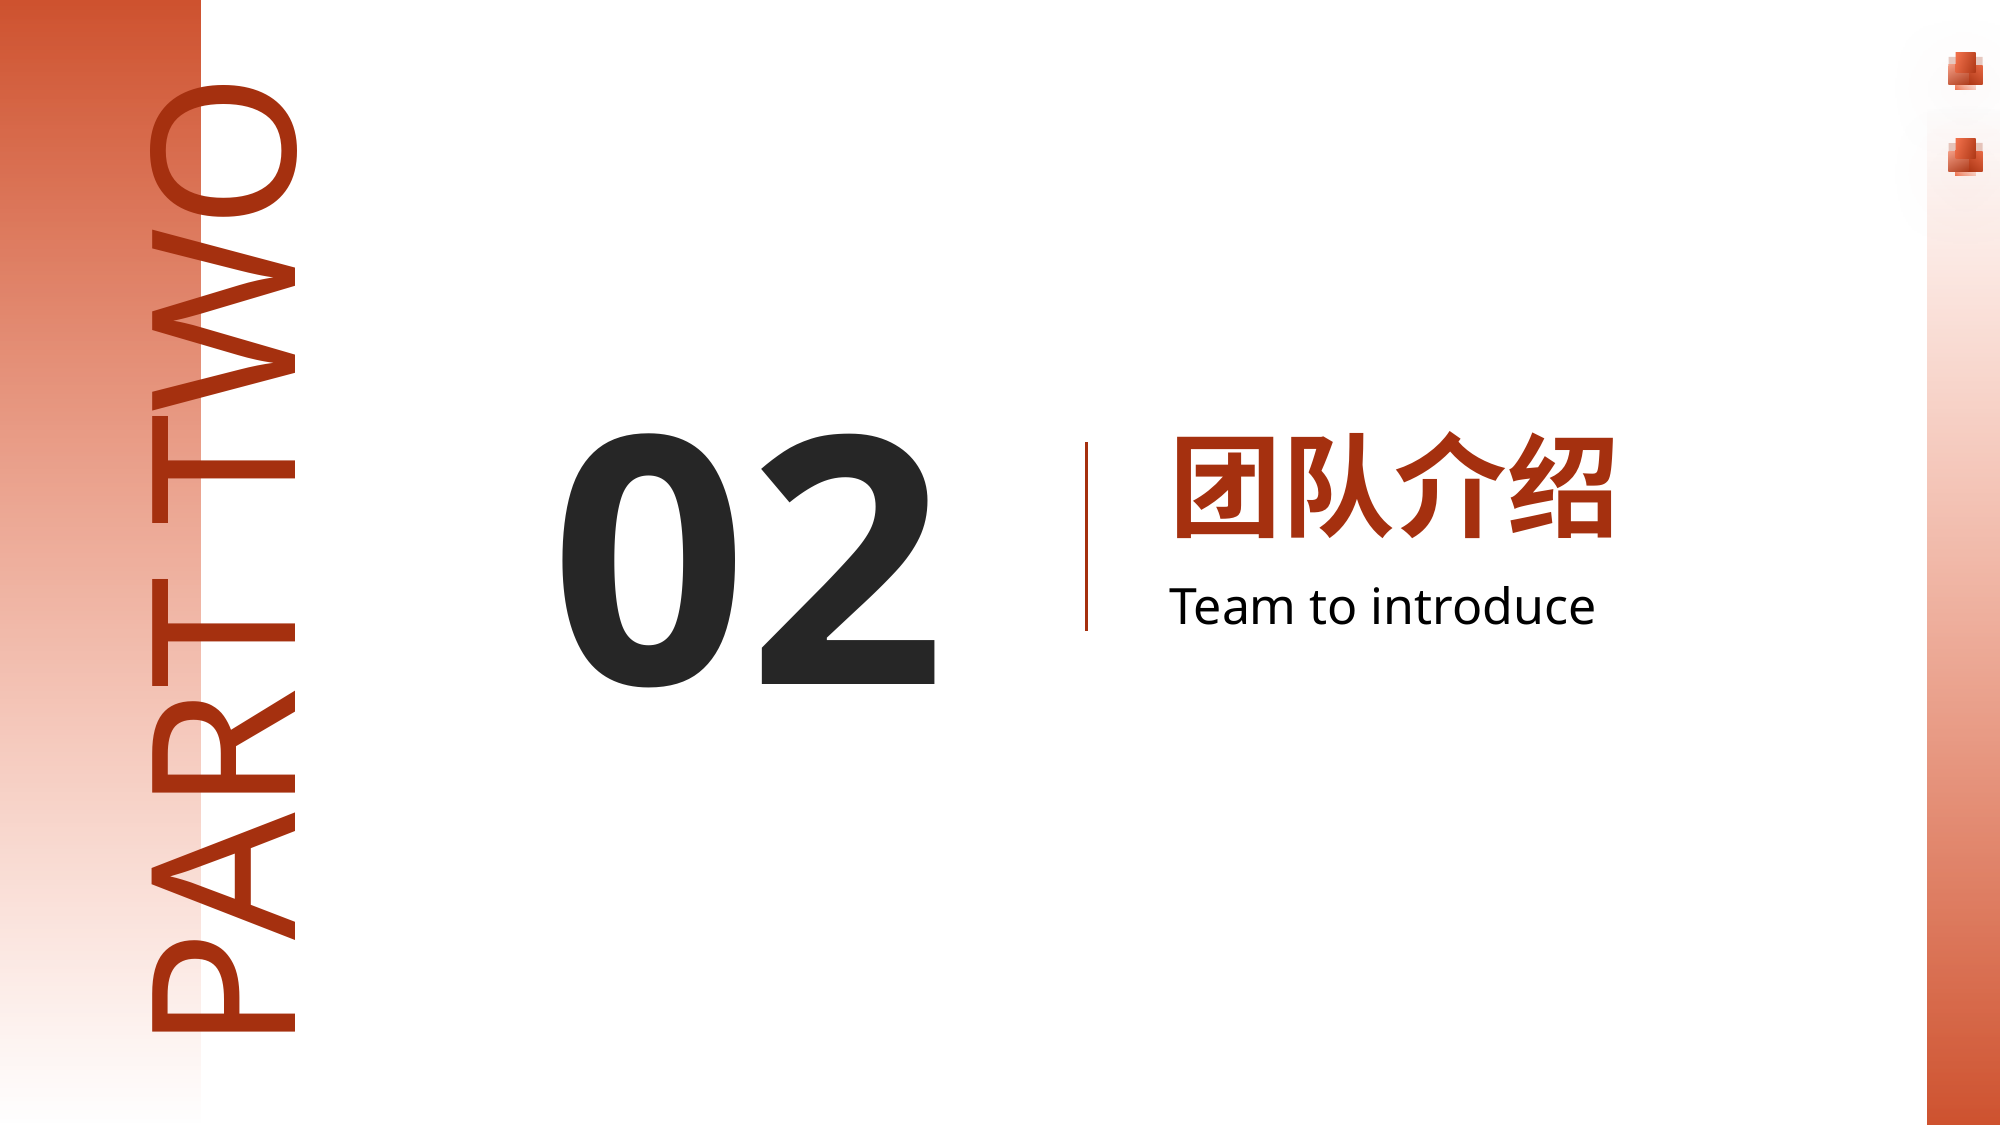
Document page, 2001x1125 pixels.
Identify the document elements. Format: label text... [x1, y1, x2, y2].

list 02 [535, 378, 1032, 755]
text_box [1948, 52, 1983, 90]
list Team to introduce [1154, 573, 1833, 632]
list PART TWO [115, 28, 266, 1097]
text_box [1948, 138, 1983, 176]
list 团队介绍 [1154, 438, 1740, 545]
